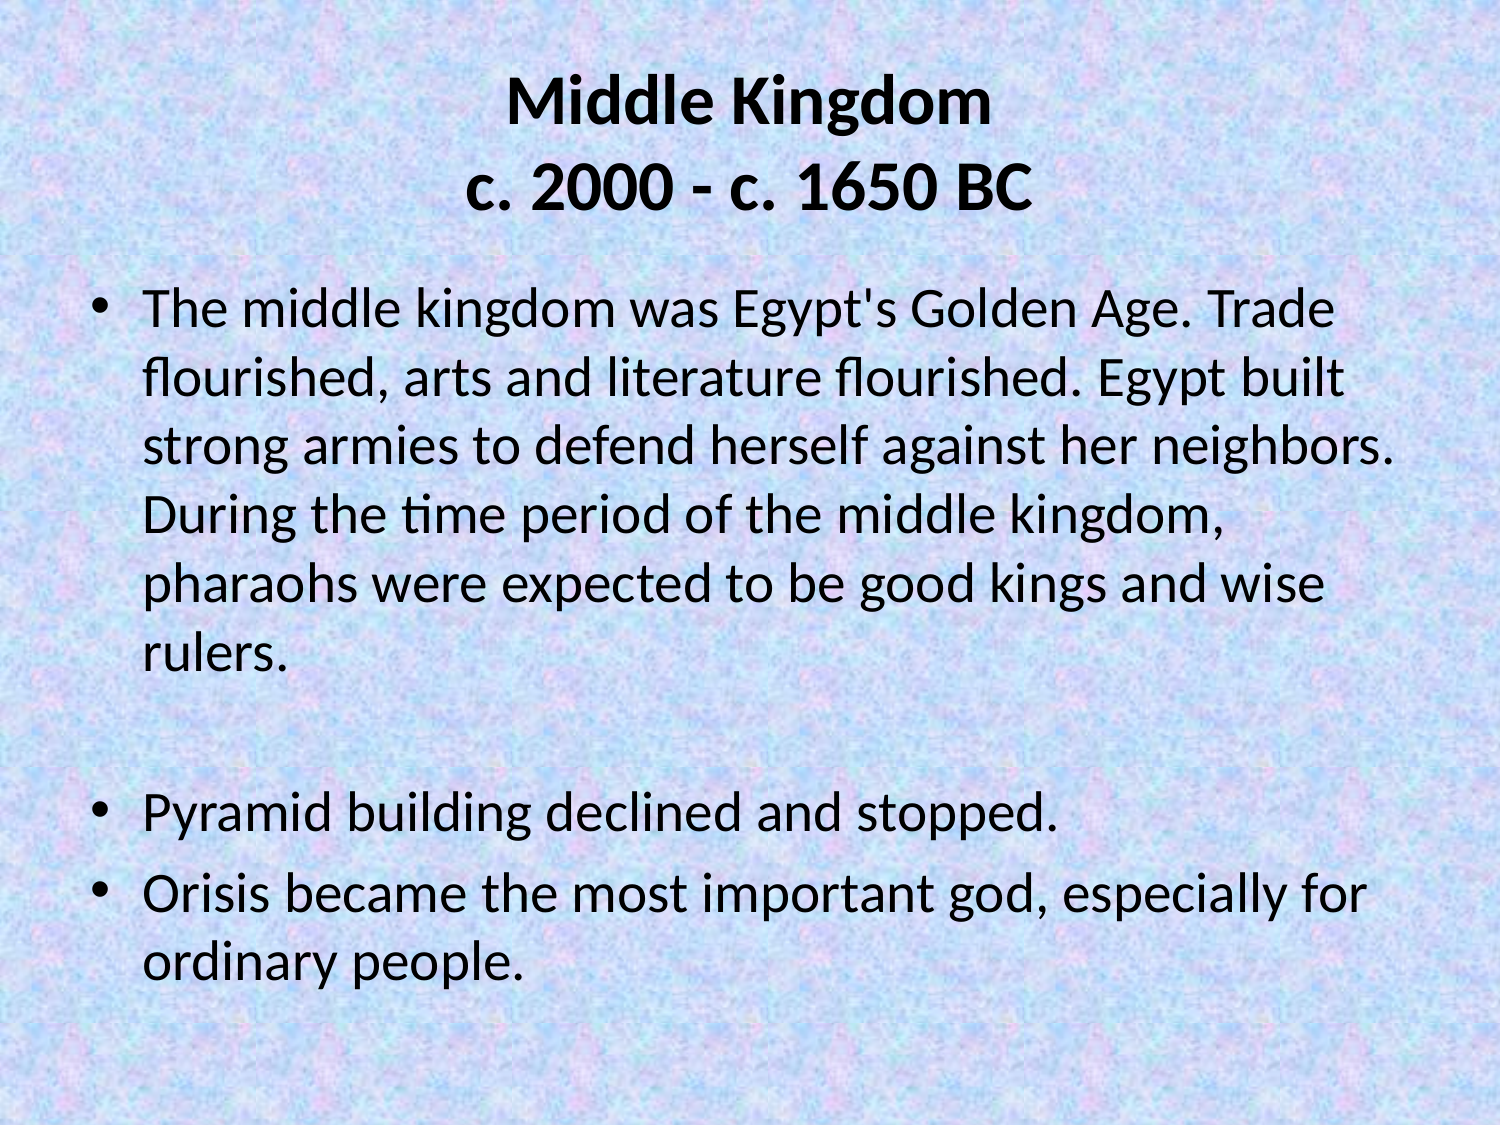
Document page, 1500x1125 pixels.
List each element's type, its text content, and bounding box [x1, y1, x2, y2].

list The middle kingdom was Egypt's Golden Age. Trade flourished, arts and literature flourished. Egypt built strong armies to defend herself against her neighbors. During the time period of the middle kingdom, pharaohs were expected to be good kings and wise rulers. Pyramid building declined and stopped. Orisis became the most important god, especially for ordinary people. [75, 262, 1425, 1005]
picture [0, 0, 1500, 1125]
title Middle Kingdom c. 2000 - c. 1650 BC [75, 45, 1425, 233]
